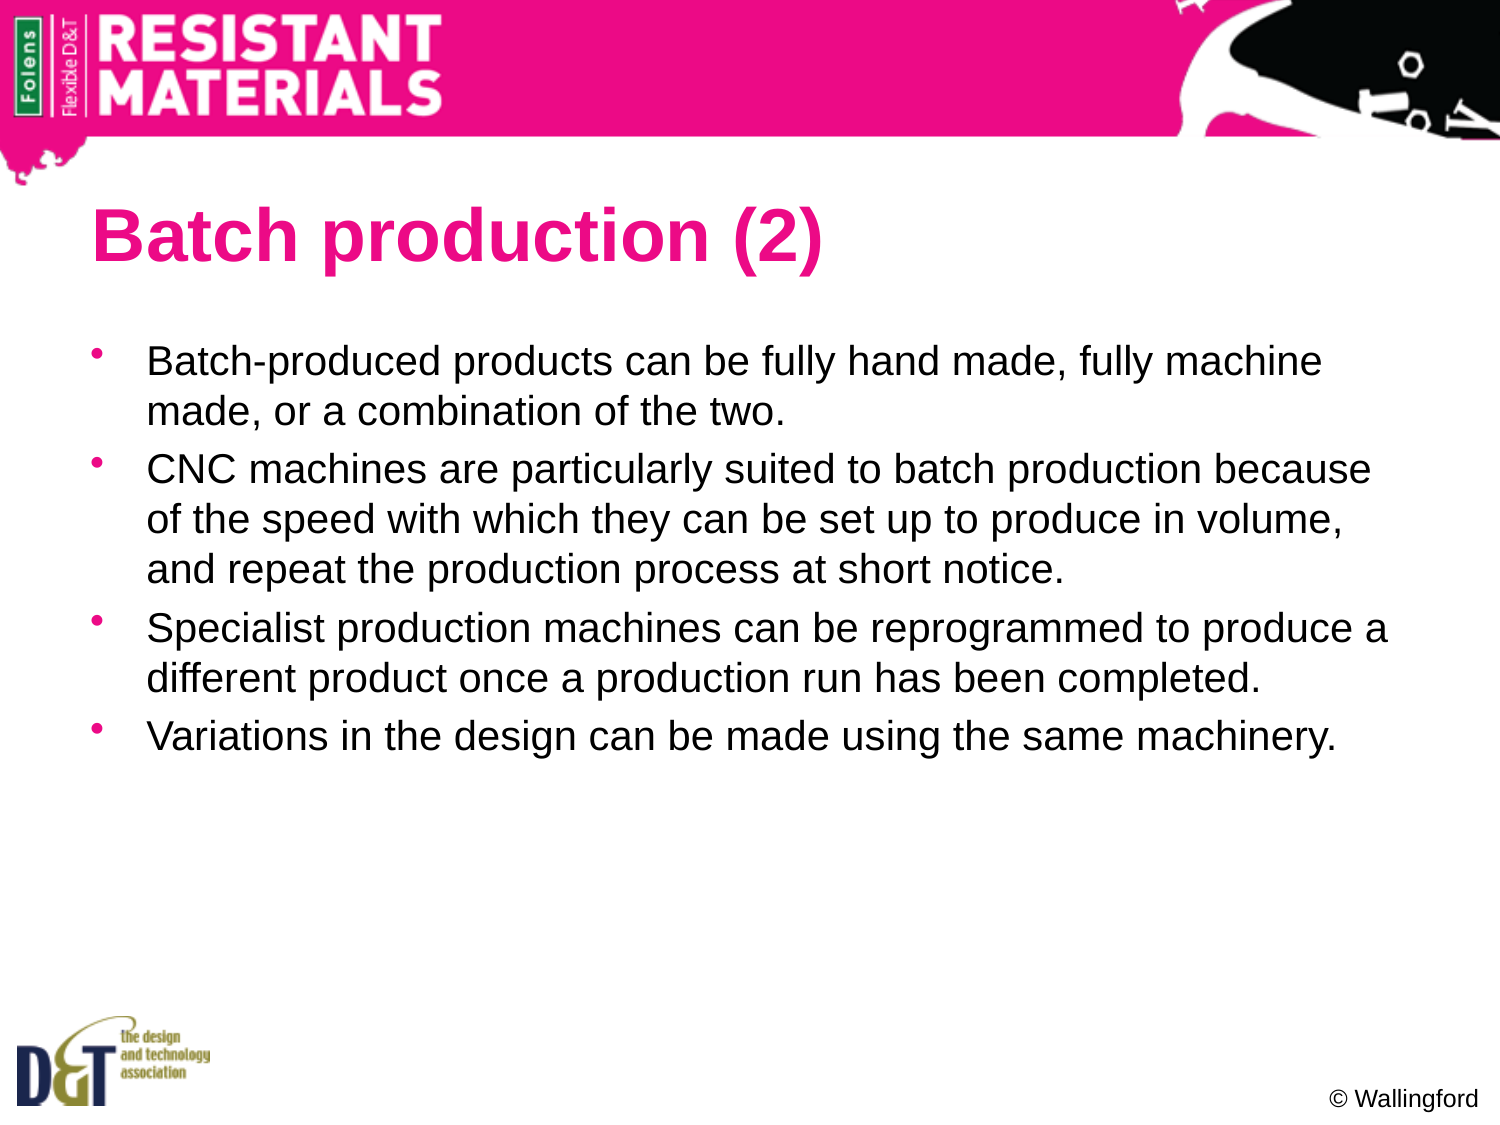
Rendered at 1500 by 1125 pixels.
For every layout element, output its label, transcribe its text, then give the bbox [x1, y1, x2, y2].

list Batch-produced products can be fully hand made, fully machine made, or a combination of the two. CNC machines are particularly suited to batch production because of the speed with which they can be set up to produce in volume, and repeat the production process at short notice. Specialist production machines can be reprogrammed to produce a different product once a production run has been completed. Variations in the design can be made using the same machinery. [75, 326, 1425, 1005]
picture [0, 0, 1500, 1125]
footer © Wallingford [1257, 1074, 1495, 1125]
title Batch production (2) [76, 160, 1427, 301]
